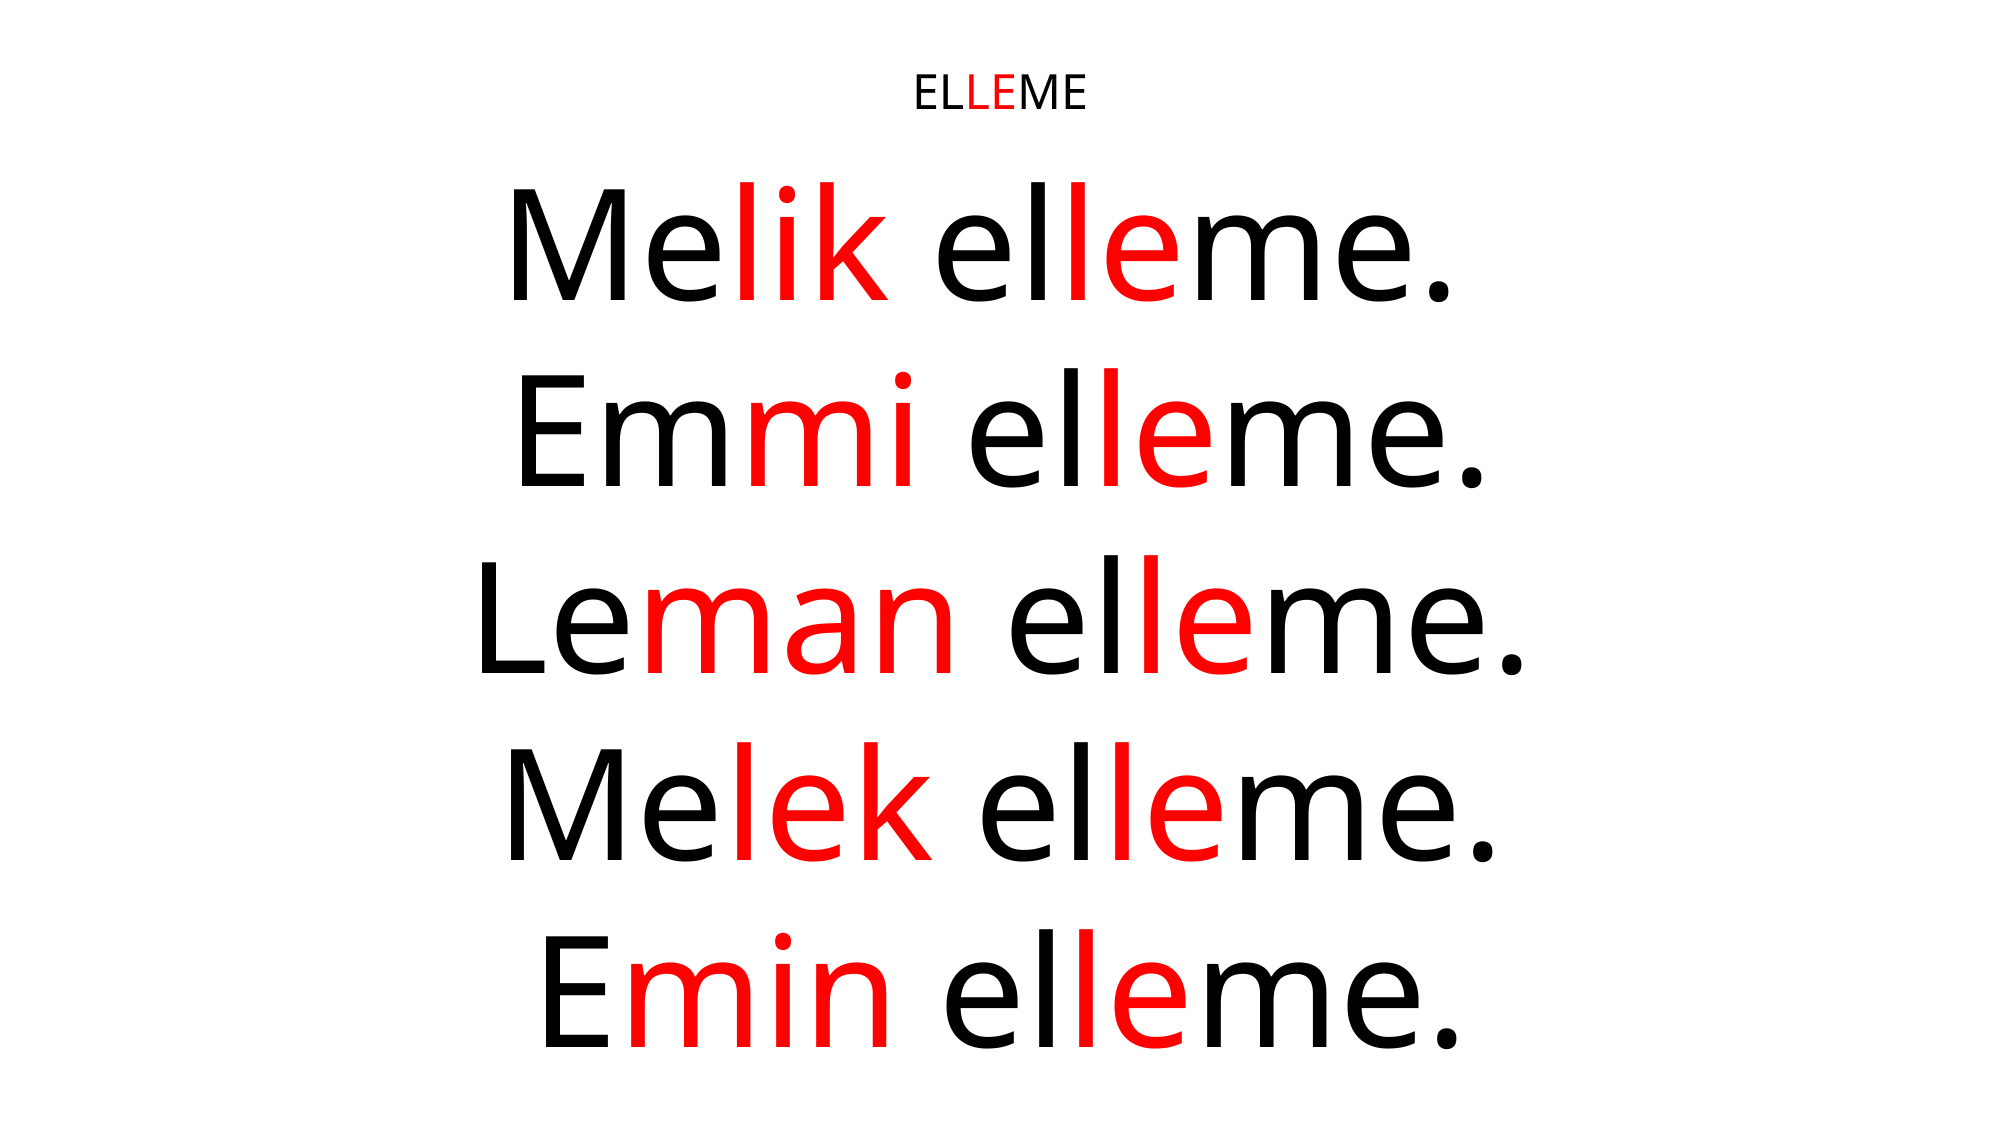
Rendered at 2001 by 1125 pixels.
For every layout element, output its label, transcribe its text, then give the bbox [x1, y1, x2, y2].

list Melik elleme. Emmi elleme. Leman elleme. Melek elleme. Emin elleme. [137, 158, 1863, 1094]
title ELLEME [137, 59, 1863, 129]
